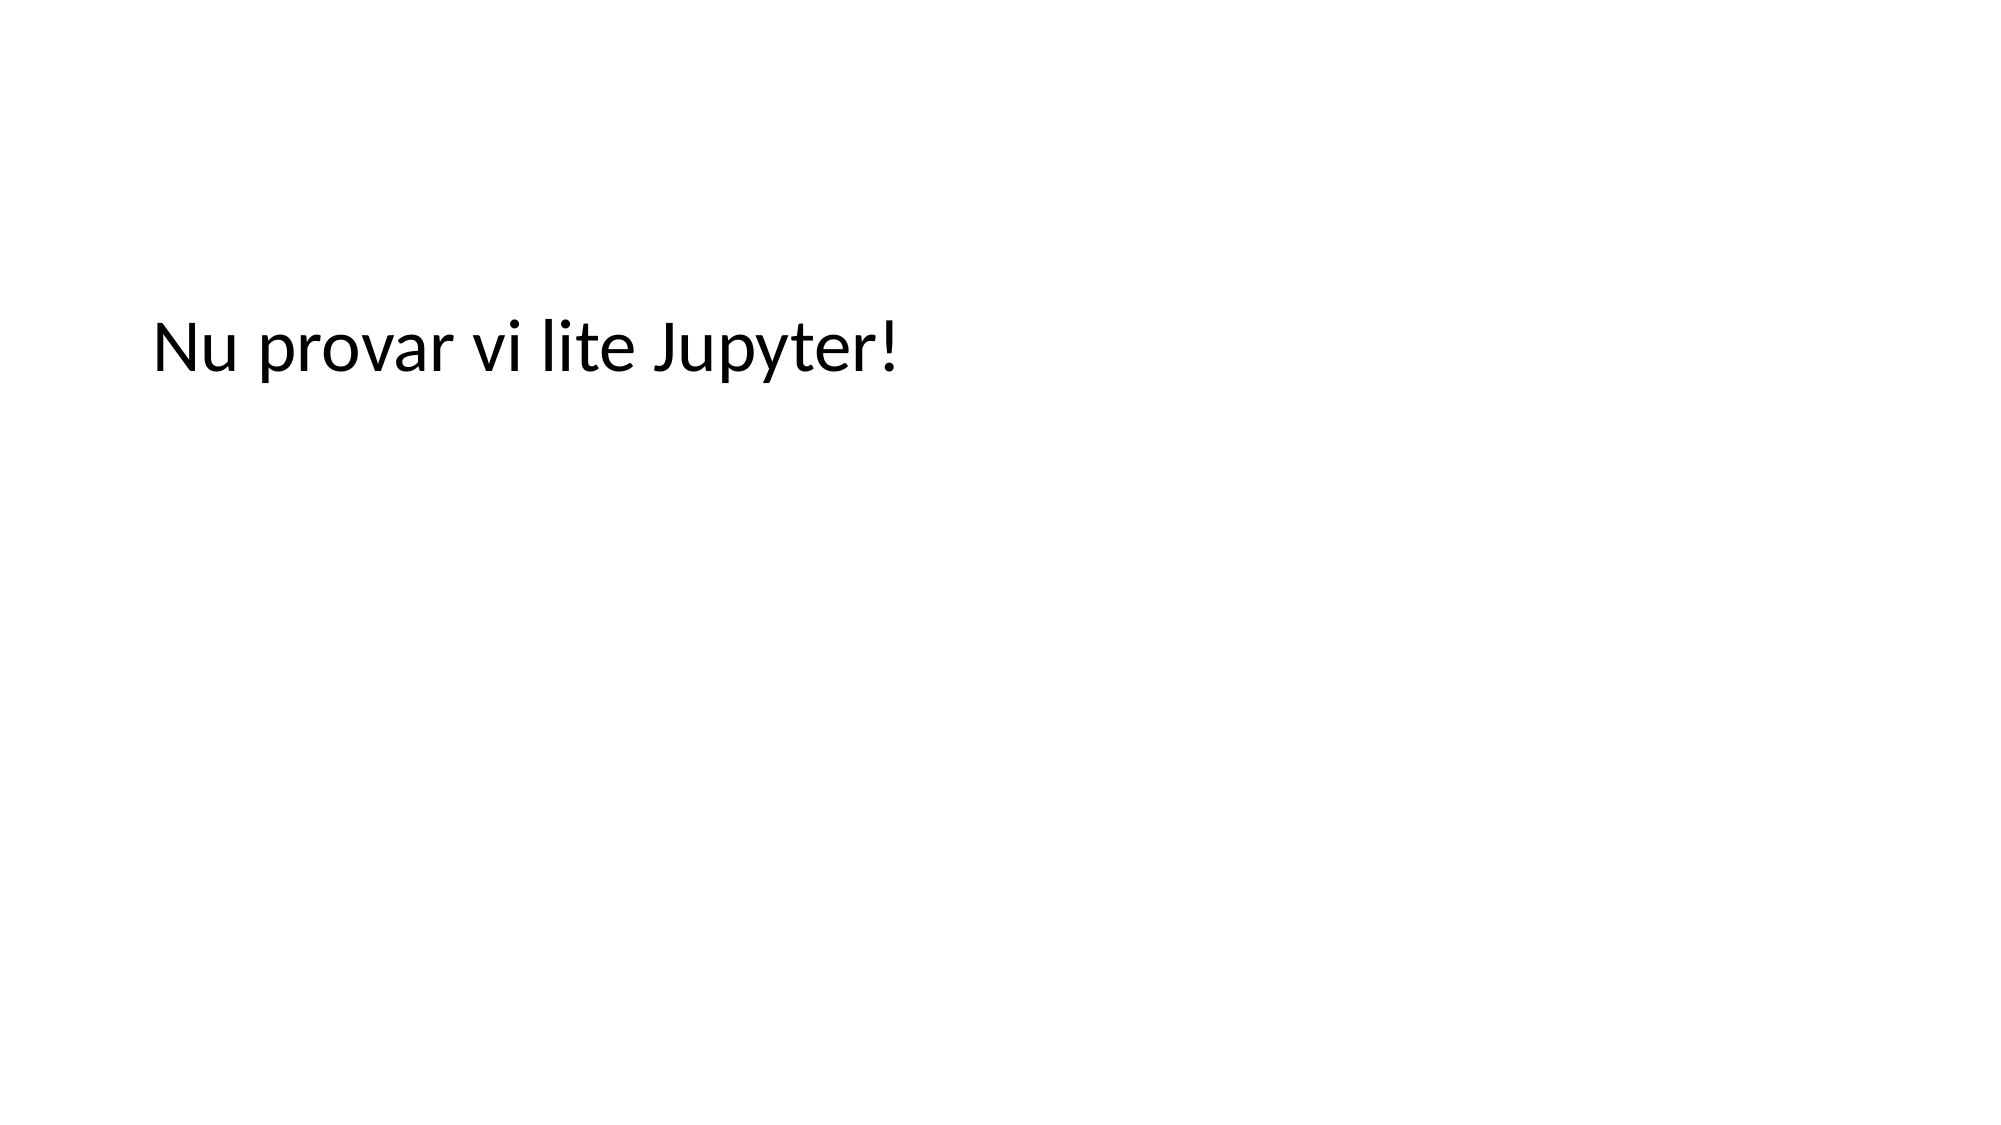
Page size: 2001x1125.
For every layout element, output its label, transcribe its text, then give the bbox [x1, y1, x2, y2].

list Nu provar vi lite Jupyter! [137, 299, 1863, 1014]
